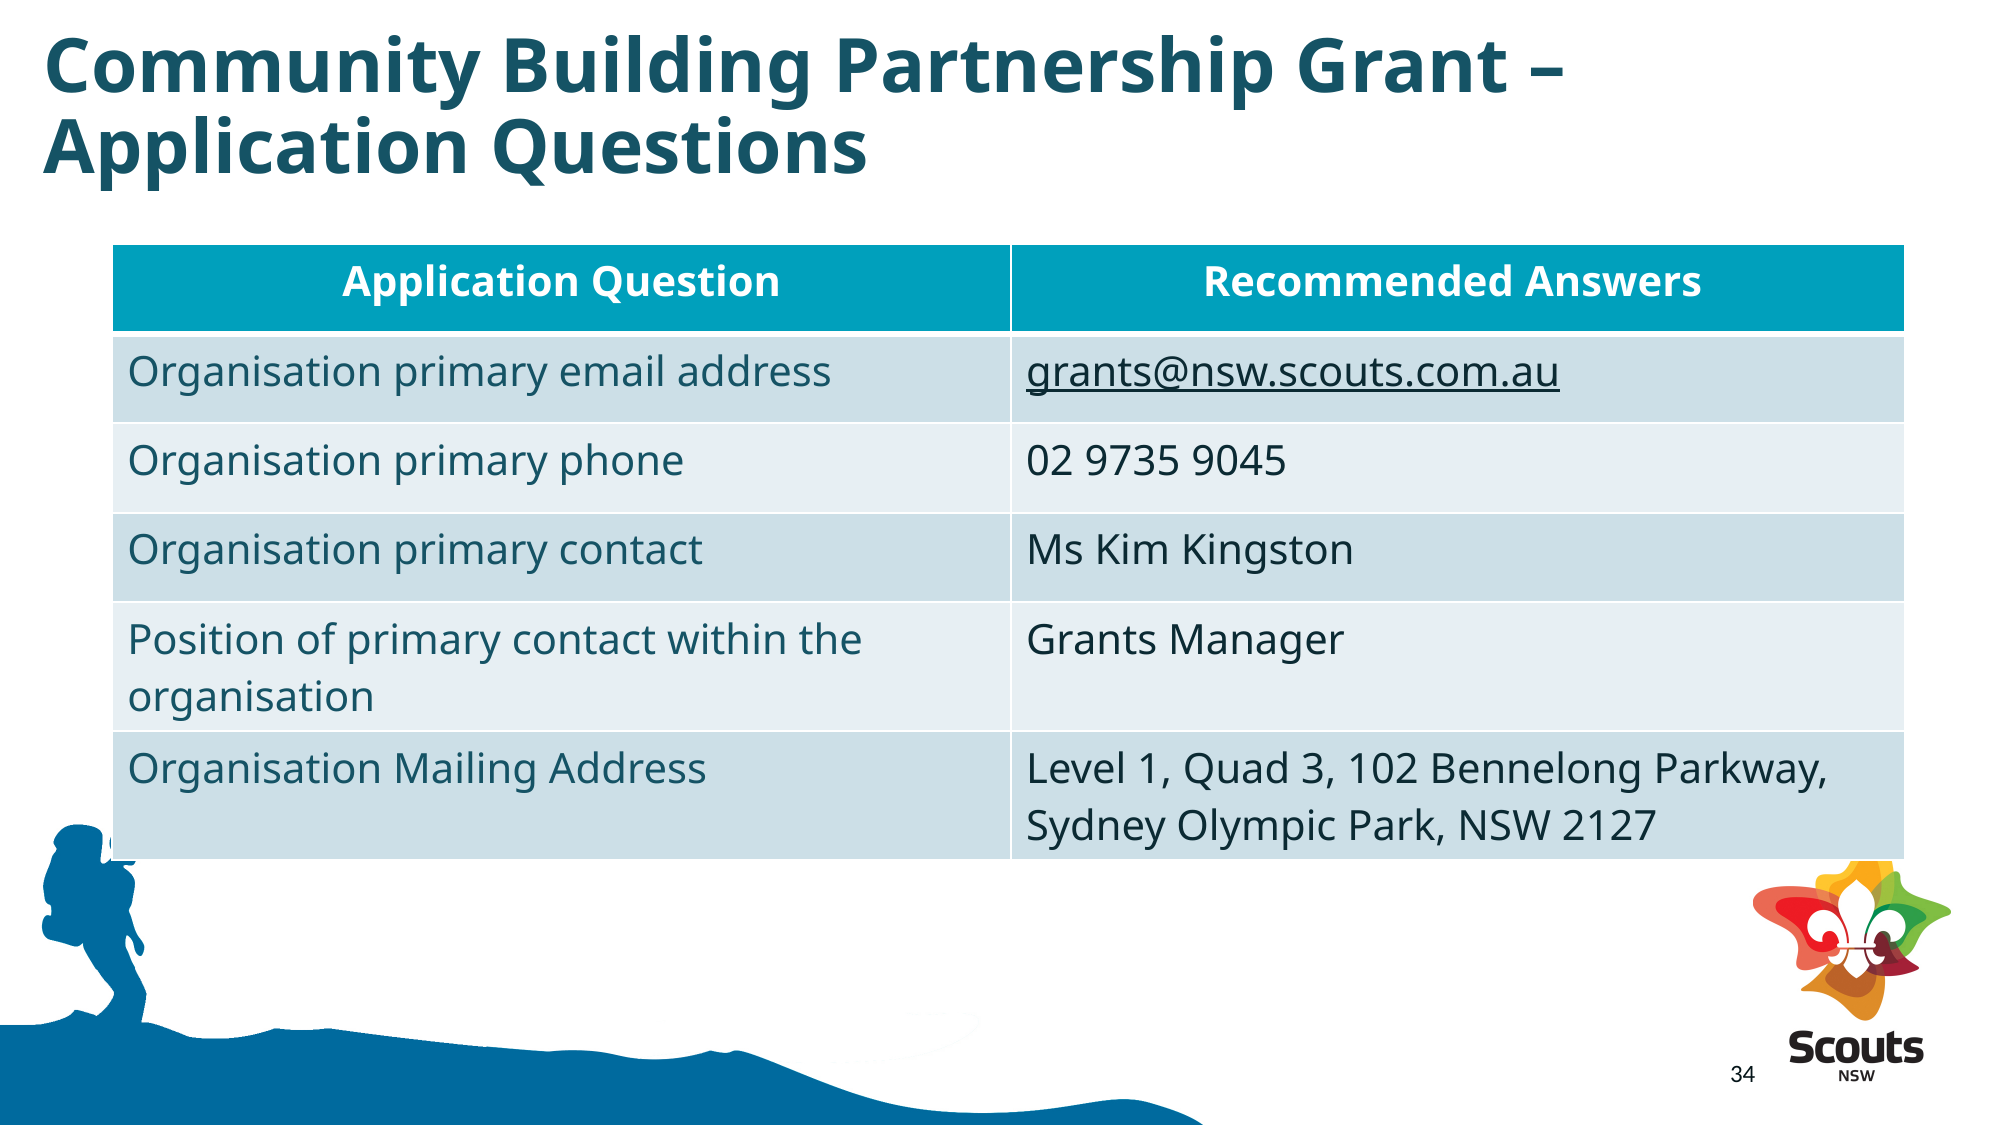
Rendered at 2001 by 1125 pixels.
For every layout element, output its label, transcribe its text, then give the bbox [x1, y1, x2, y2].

table_header Recommended Answers [1012, 245, 1904, 331]
table_cell Position of primary contact within the organisation [113, 603, 1010, 730]
table_cell Ms Kim Kingston [1012, 514, 1904, 601]
table_cell Organisation primary contact [113, 514, 1010, 601]
table_cell Organisation primary email address [113, 337, 1010, 422]
table_cell Organisation Mailing Address [113, 732, 1010, 859]
table_cell grants@nsw.scouts.com.au [1012, 337, 1904, 422]
table_cell Grants Manager [1012, 603, 1904, 730]
title Community Building Partnership Grant – Application Questions [28, 0, 1989, 218]
table_header Application Question [113, 245, 1010, 331]
table_cell 02 9735 9045 [1012, 424, 1904, 512]
table_cell Organisation primary phone [113, 424, 1010, 512]
table_cell Level 1, Quad 3, 102 Bennelong Parkway, Sydney Olympic Park, NSW 2127 [1012, 732, 1904, 859]
picture [0, 0, 2001, 1125]
slide_number 34 [1320, 1042, 1771, 1103]
